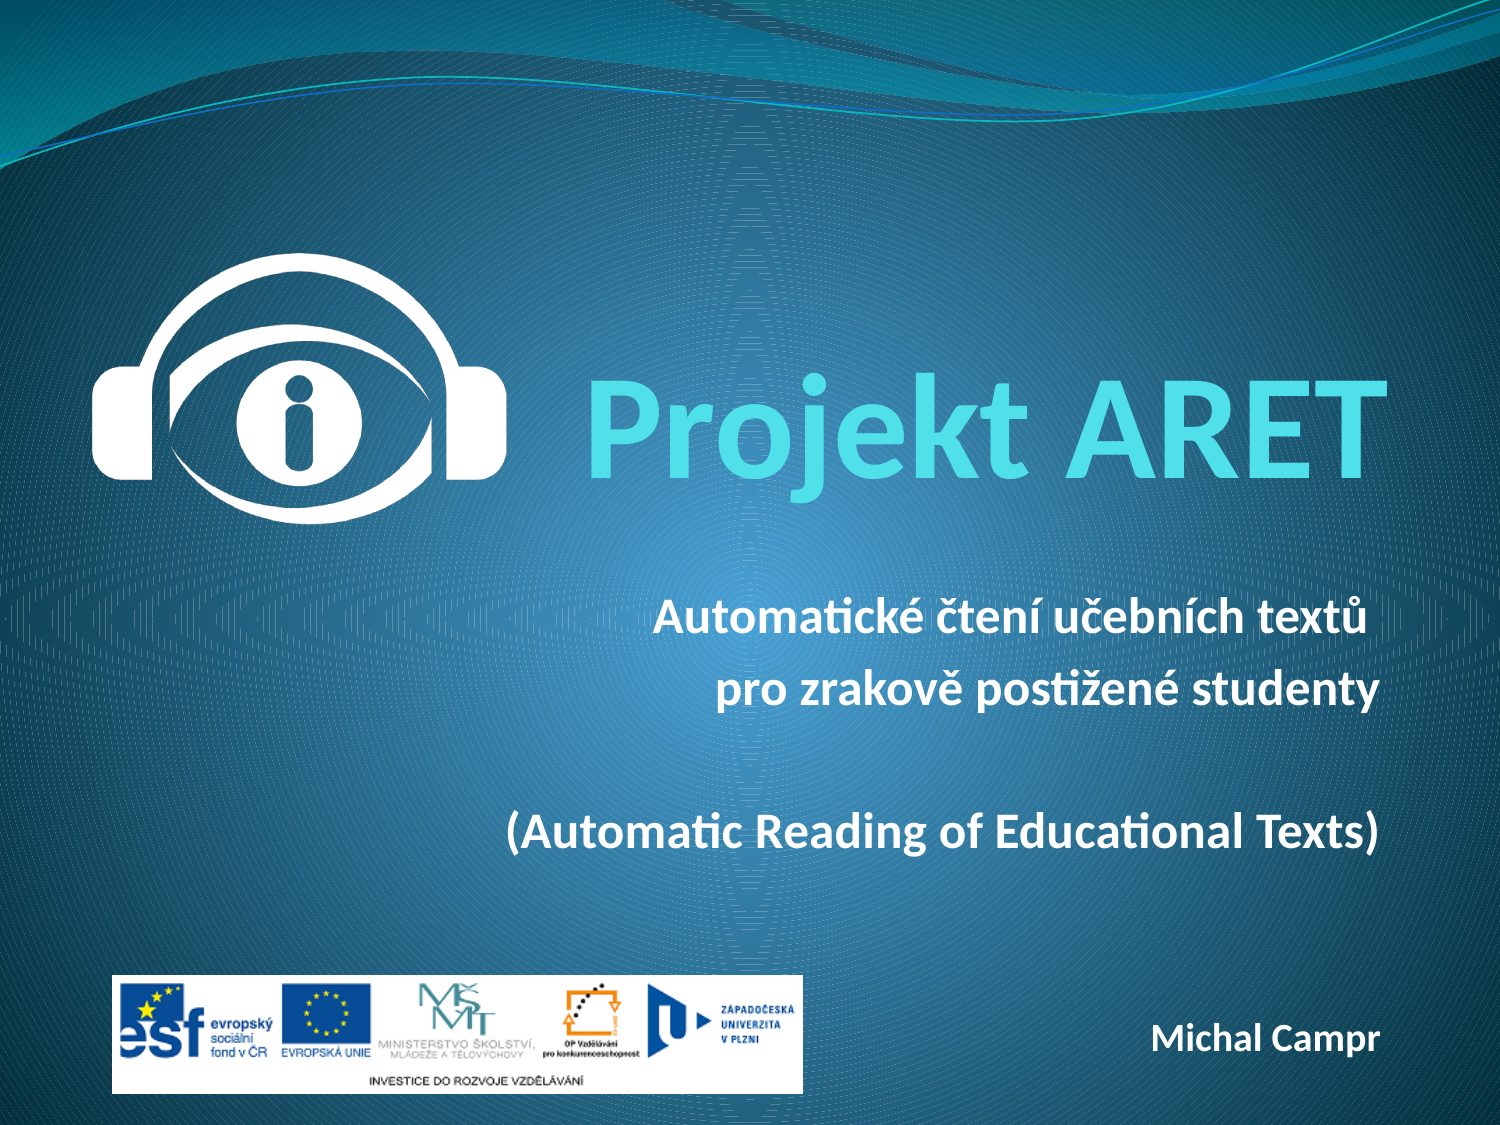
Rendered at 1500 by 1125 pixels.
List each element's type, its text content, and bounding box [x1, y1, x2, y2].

title Projekt ARET [541, 339, 1393, 509]
picture [111, 975, 804, 1094]
subtitle Automatické čtení učebních textů pro zrakově postižené studenty (Automatic Reading of Educational Texts) Michal Campr [339, 574, 1390, 1067]
picture [81, 245, 536, 532]
